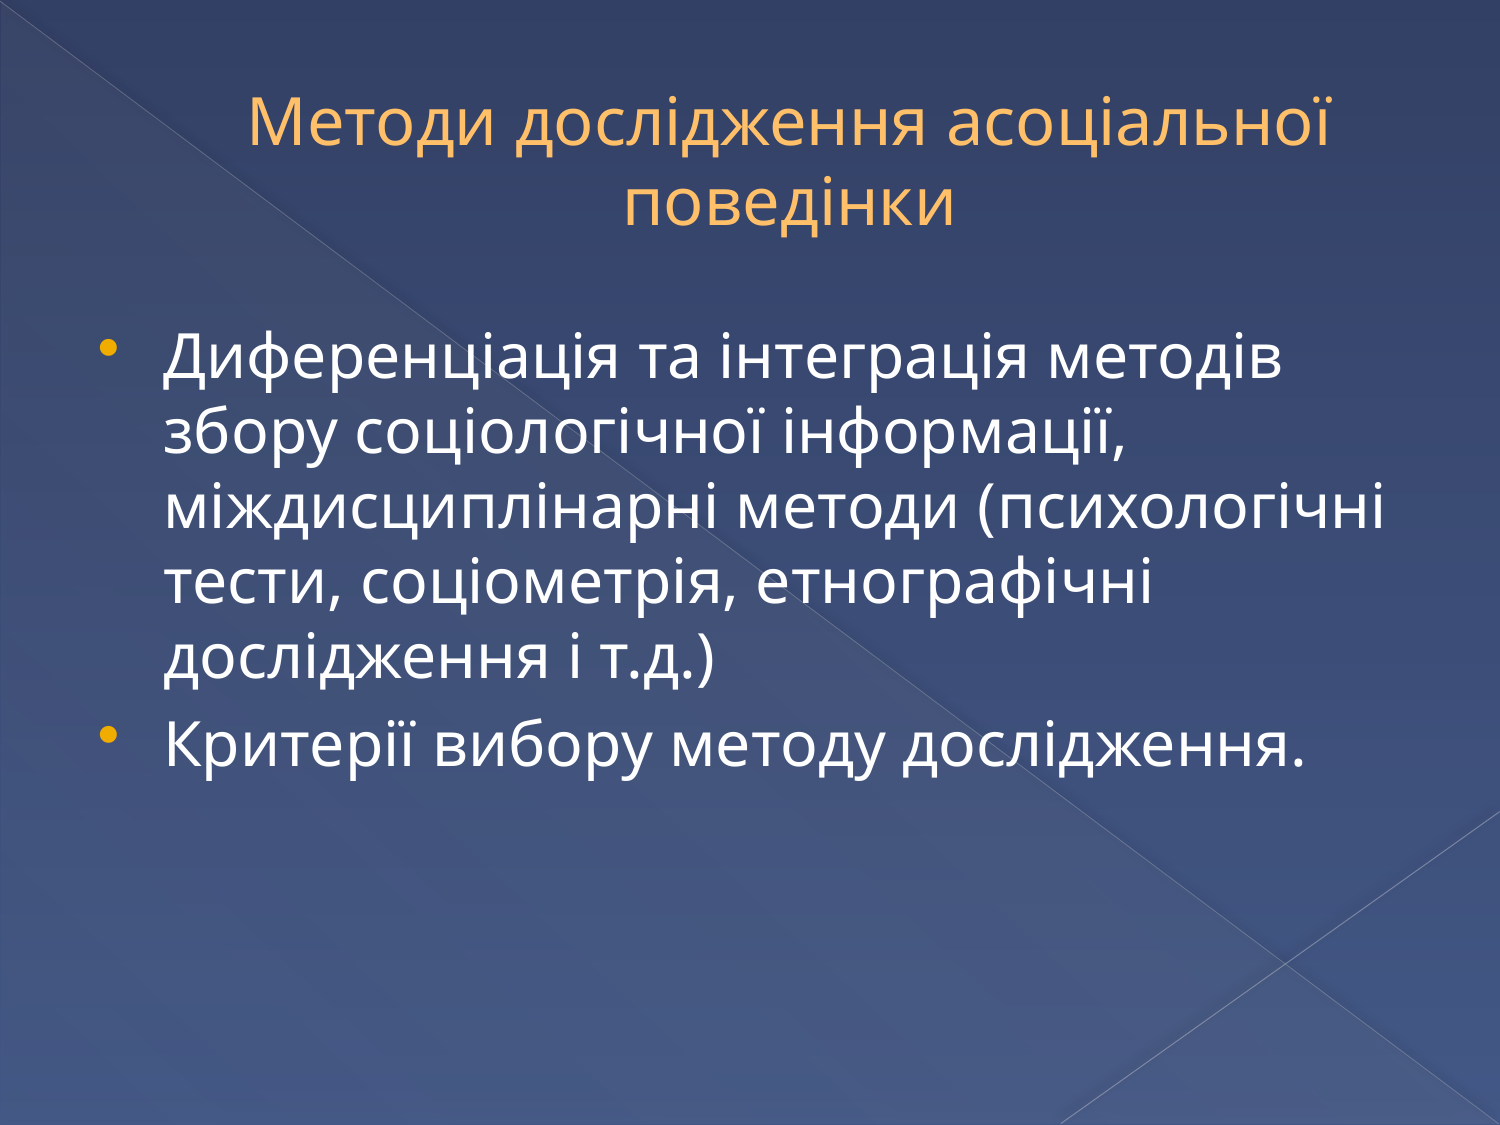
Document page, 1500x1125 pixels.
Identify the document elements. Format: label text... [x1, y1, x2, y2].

title Методи дослідження асоціальної поведінки [75, 43, 1425, 274]
list Диференціація та інтеграція методів збору соціологічної інформації, міждисциплінарні методи (психологічні тести, соціометрія, етнографічні дослідження і т.д.) Критерії вибору методу дослідження. [75, 308, 1425, 1059]
